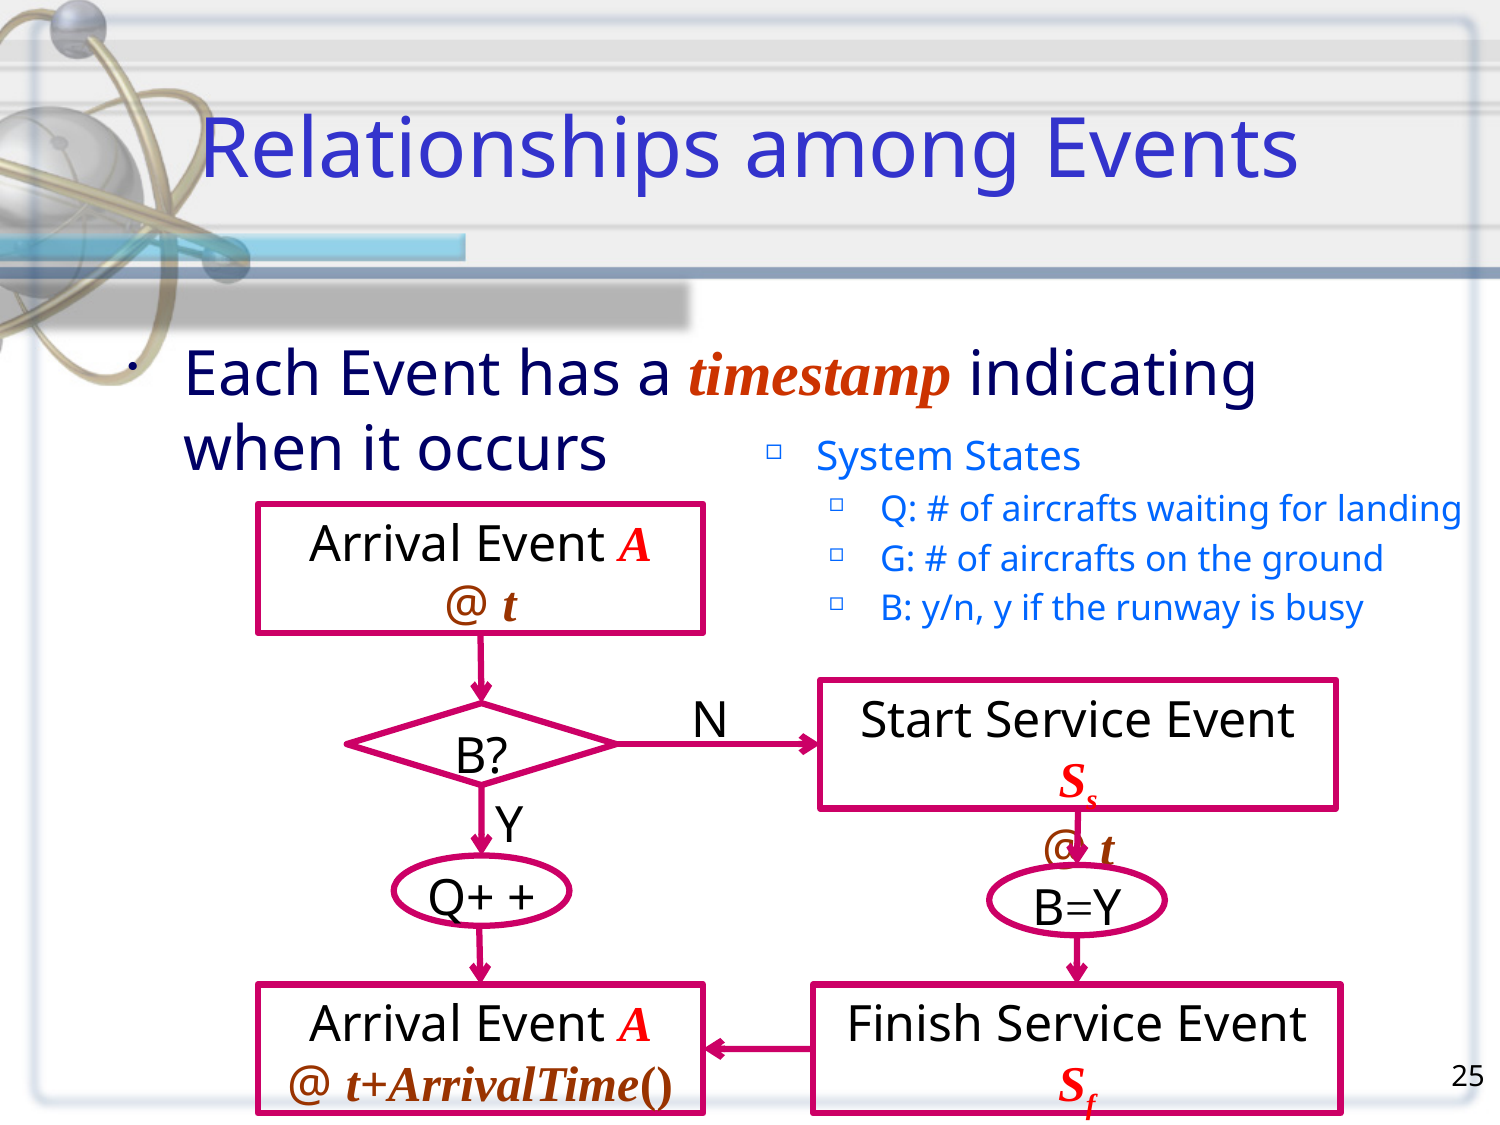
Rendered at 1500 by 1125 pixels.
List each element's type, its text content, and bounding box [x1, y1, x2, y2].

slide_number 25 [1187, 1049, 1500, 1125]
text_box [988, 808, 1166, 933]
picture [0, 0, 1500, 1125]
text_box Arrival Event A @ t [257, 503, 704, 633]
text_box Arrival Event A @ t+ArrivalTime() [257, 984, 704, 1114]
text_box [393, 784, 570, 926]
list Each Event has a timestamp indicating when it occurs [112, 324, 1430, 469]
title Relationships among Events [112, 49, 1388, 238]
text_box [346, 632, 617, 786]
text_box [616, 679, 1337, 809]
text_box System States Q: # of aircrafts waiting for landing G: # of aircrafts on the ground B: y/n, y if the runway is busy [749, 422, 1500, 668]
picture [482, 786, 988, 1047]
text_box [812, 934, 1341, 1114]
